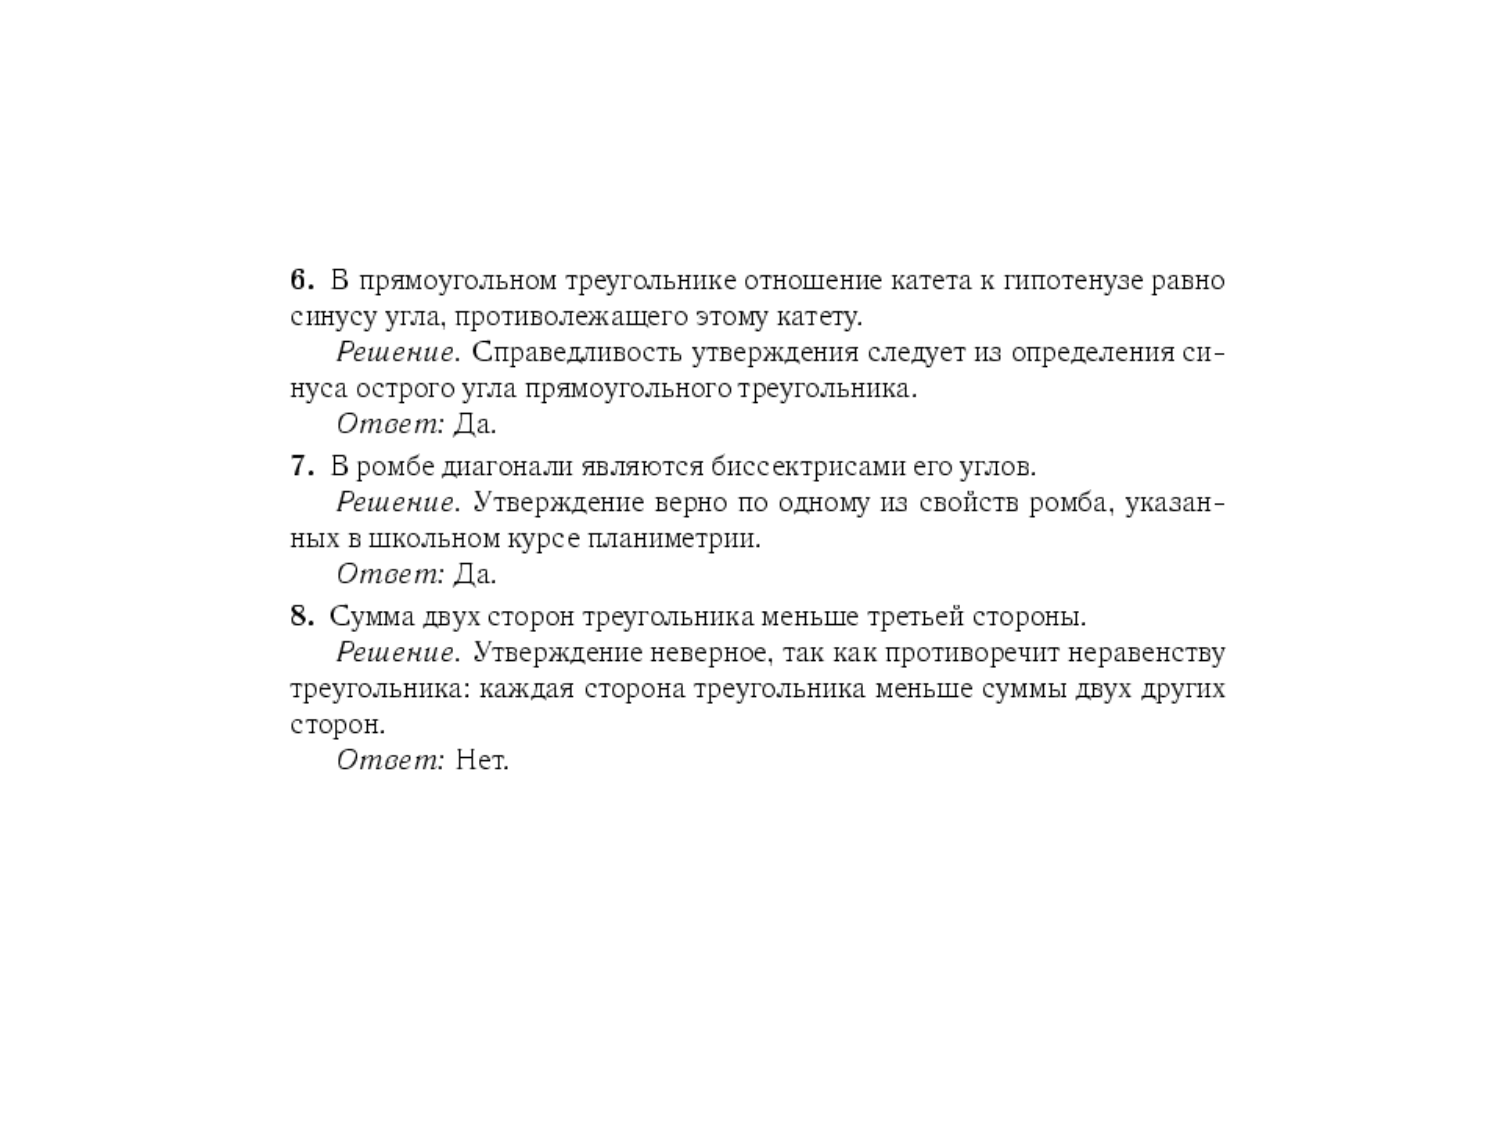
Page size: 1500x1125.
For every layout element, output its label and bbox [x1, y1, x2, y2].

picture [273, 255, 1237, 783]
